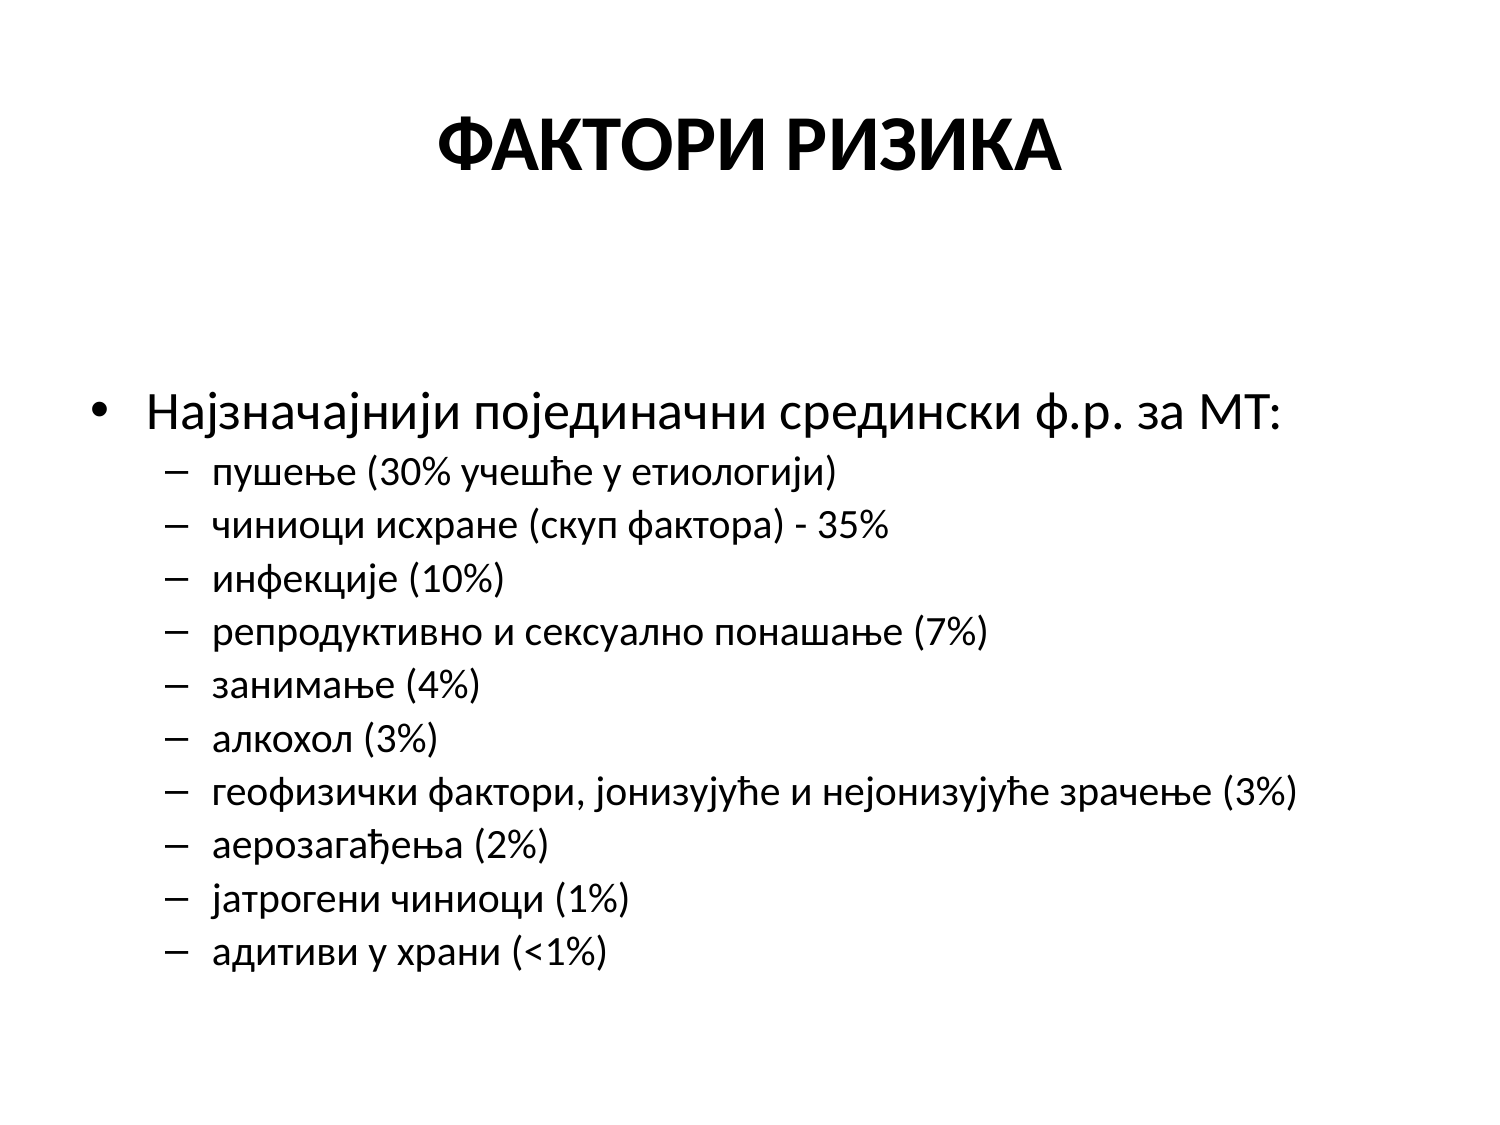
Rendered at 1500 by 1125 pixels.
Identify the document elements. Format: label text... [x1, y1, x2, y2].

list Најзначајнији појединачни средински ф.р. за МТ: пушење (30% учешће у етиологији) чиниоци исхране (скуп фактора) - 35% инфекције (10%) репродуктивно и сексуално понашање (7%) занимање (4%) алкохол (3%) геофизички фактори, јонизујуће и нејонизујуће зрачење (3%) аерозагађења (2%) јатрогени чиниоци (1%) адитиви у храни (<1%) [75, 375, 1425, 1071]
title ФАКТОРИ РИЗИКА [75, 45, 1425, 233]
